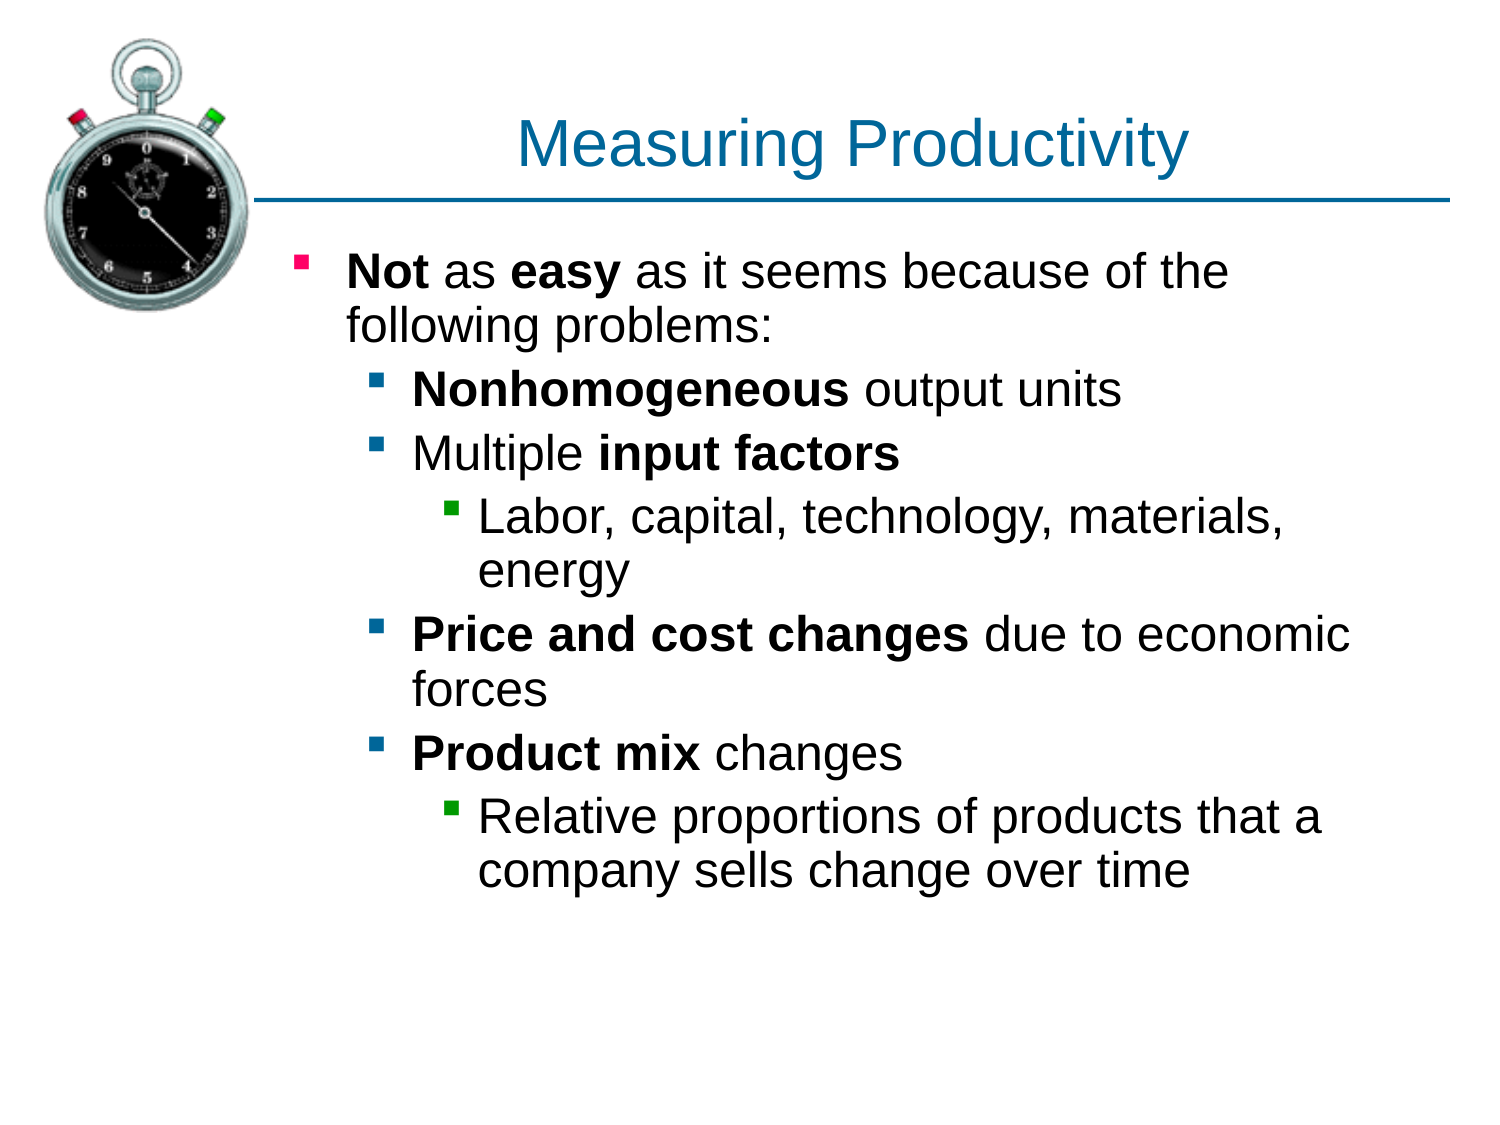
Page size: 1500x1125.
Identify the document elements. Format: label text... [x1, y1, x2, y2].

title Measuring Productivity [275, 37, 1450, 188]
picture [37, 37, 254, 313]
list Not as easy as it seems because of the following problems: Nonhomogeneous output units Multiple input factors Labor, capital, technology, materials, energy Price and cost changes due to economic forces Product mix changes Relative proportions of products that a company sells change over time [275, 237, 1450, 975]
